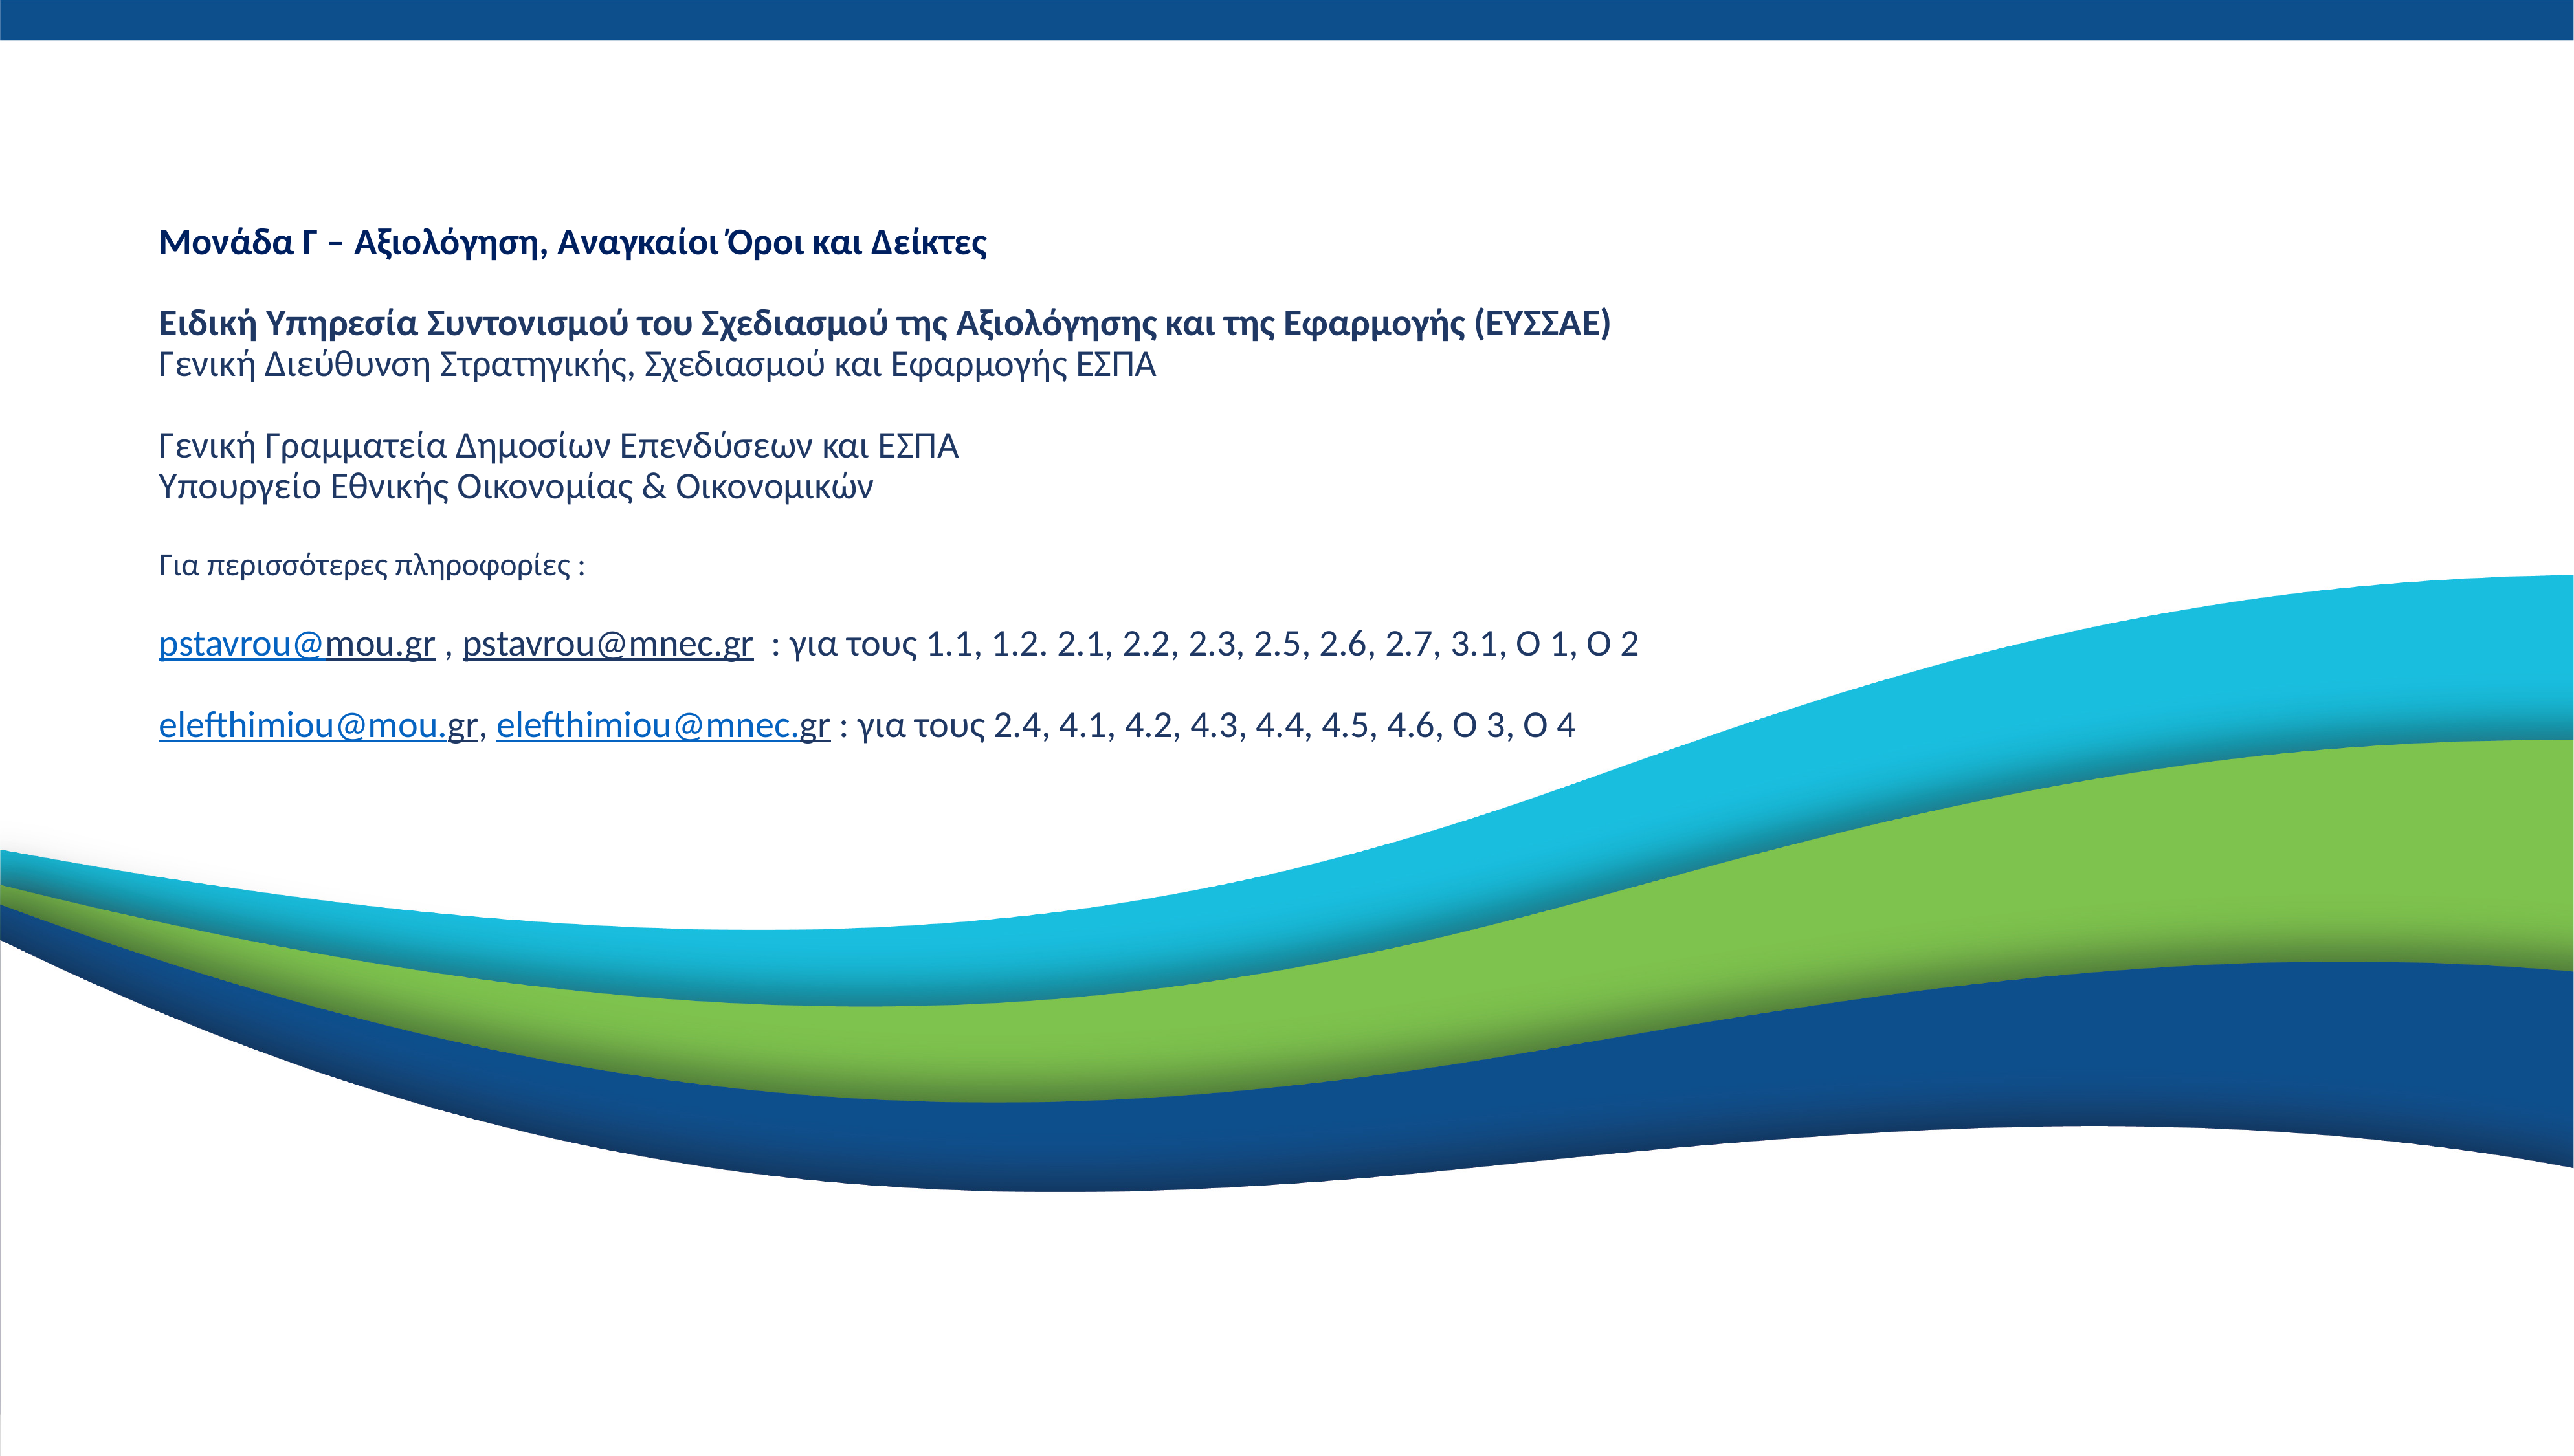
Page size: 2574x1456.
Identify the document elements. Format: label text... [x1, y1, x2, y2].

picture [0, 0, 2574, 1456]
title Μονάδα Γ – Αξιολόγηση, Αναγκαίοι Όροι και Δείκτες Ειδική Υπηρεσία Συντονισμού του Σχεδιασμού της Αξιολόγησης και της Εφαρμογής (ΕΥΣΣΑΕ) Γενική Διεύθυνση Στρατηγικής, Σχεδιασμού και Εφαρμογής ΕΣΠΑ Γενική Γραμματεία Δημοσίων Επενδύσεων και ΕΣΠΑ Υπουργείο Εθνικής Οικονομίας & Οικονομικών Για περισσότερες πληροφορίες : pstavrou@mou.gr , pstavrou@mnec.gr : για τους 1.1, 1.2. 2.1, 2.2, 2.3, 2.5, 2.6, 2.7, 3.1, O 1, O 2 elefthimiou@mou.gr, elefthimiou@mnec.gr : για τους 2.4, 4.1, 4.2, 4.3, 4.4, 4.5, 4.6, O 3, O 4 [149, 343, 2369, 624]
